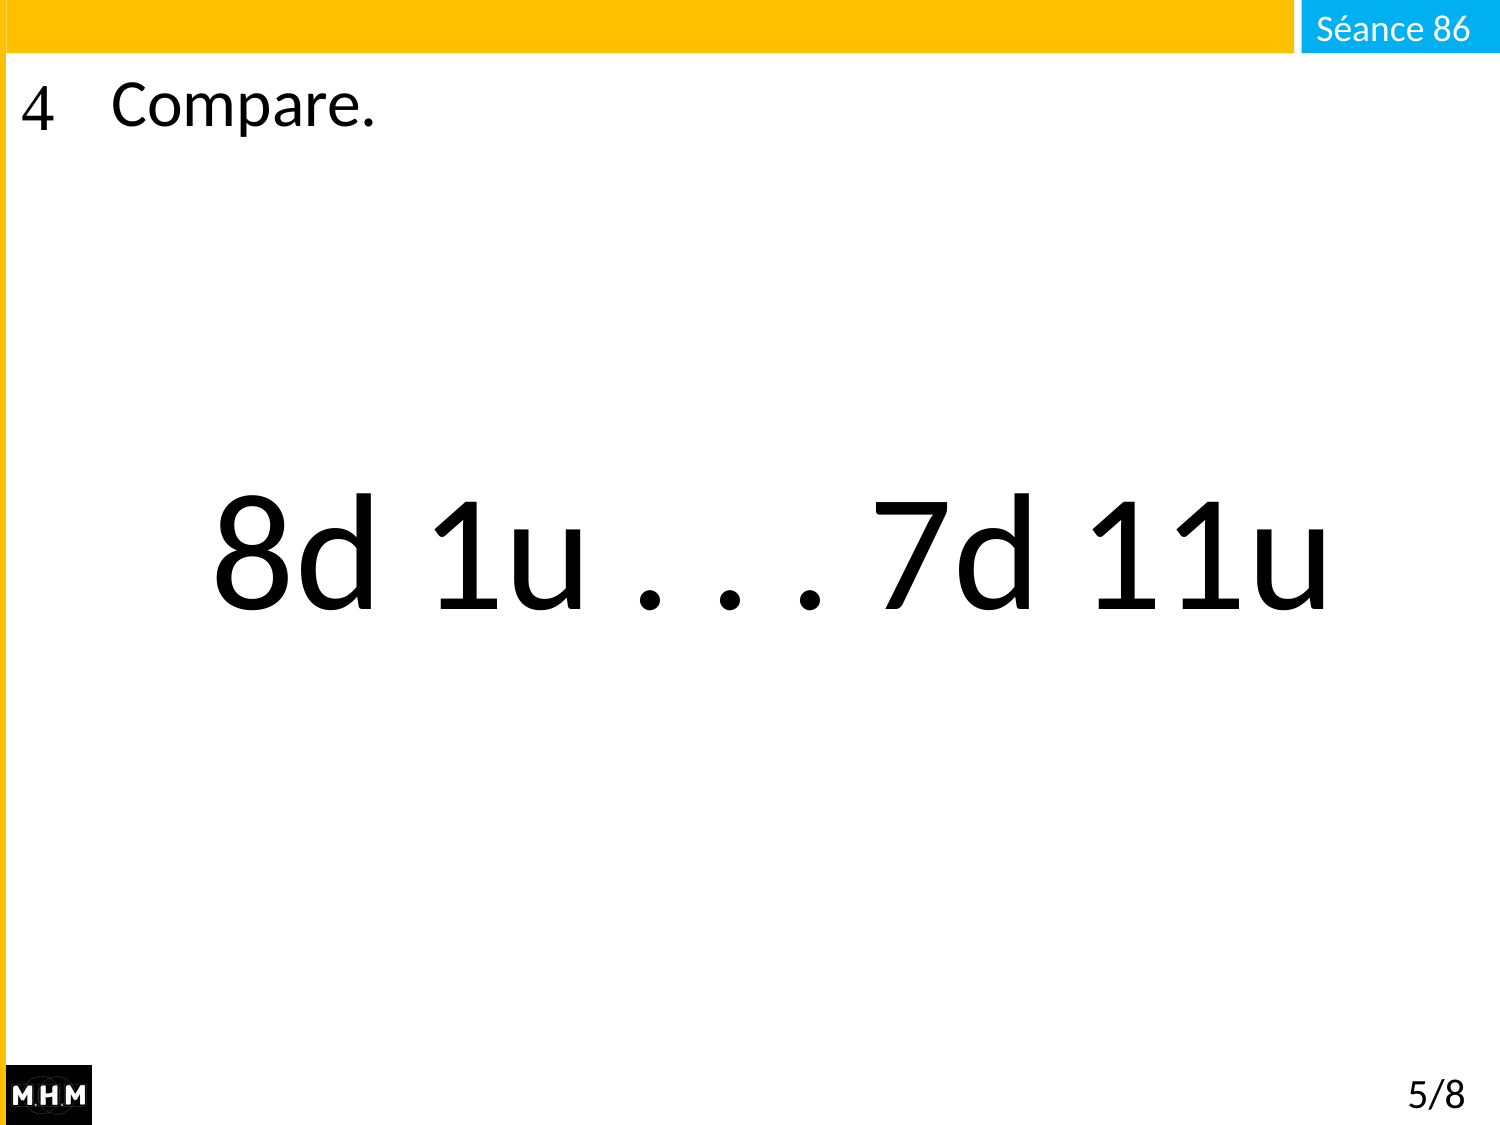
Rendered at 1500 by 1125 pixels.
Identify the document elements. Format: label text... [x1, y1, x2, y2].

list 5/8 [1373, 1064, 1500, 1125]
title Compare. [96, 60, 1391, 149]
picture [6, 1065, 92, 1125]
text_box 8d 1u . . . 7d 11u [196, 435, 1360, 650]
